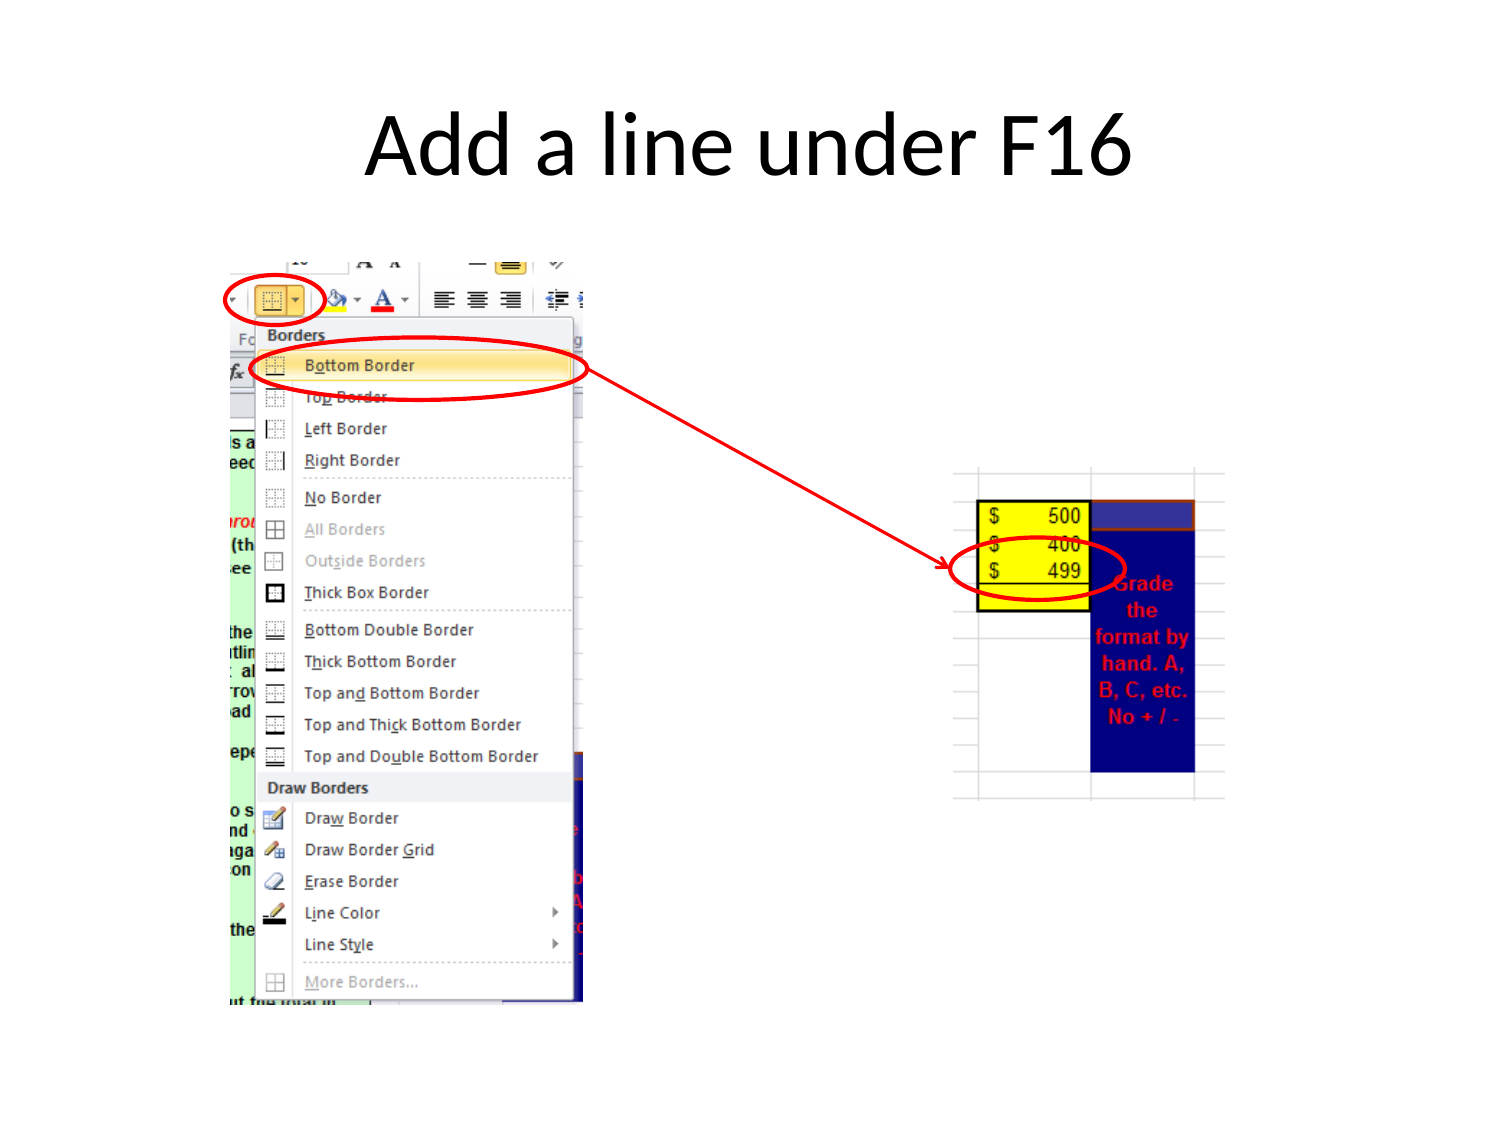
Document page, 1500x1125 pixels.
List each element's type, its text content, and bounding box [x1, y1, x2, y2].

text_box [587, 368, 951, 569]
title Add a line under F16 [75, 45, 1425, 233]
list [952, 466, 1226, 801]
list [229, 262, 583, 1006]
